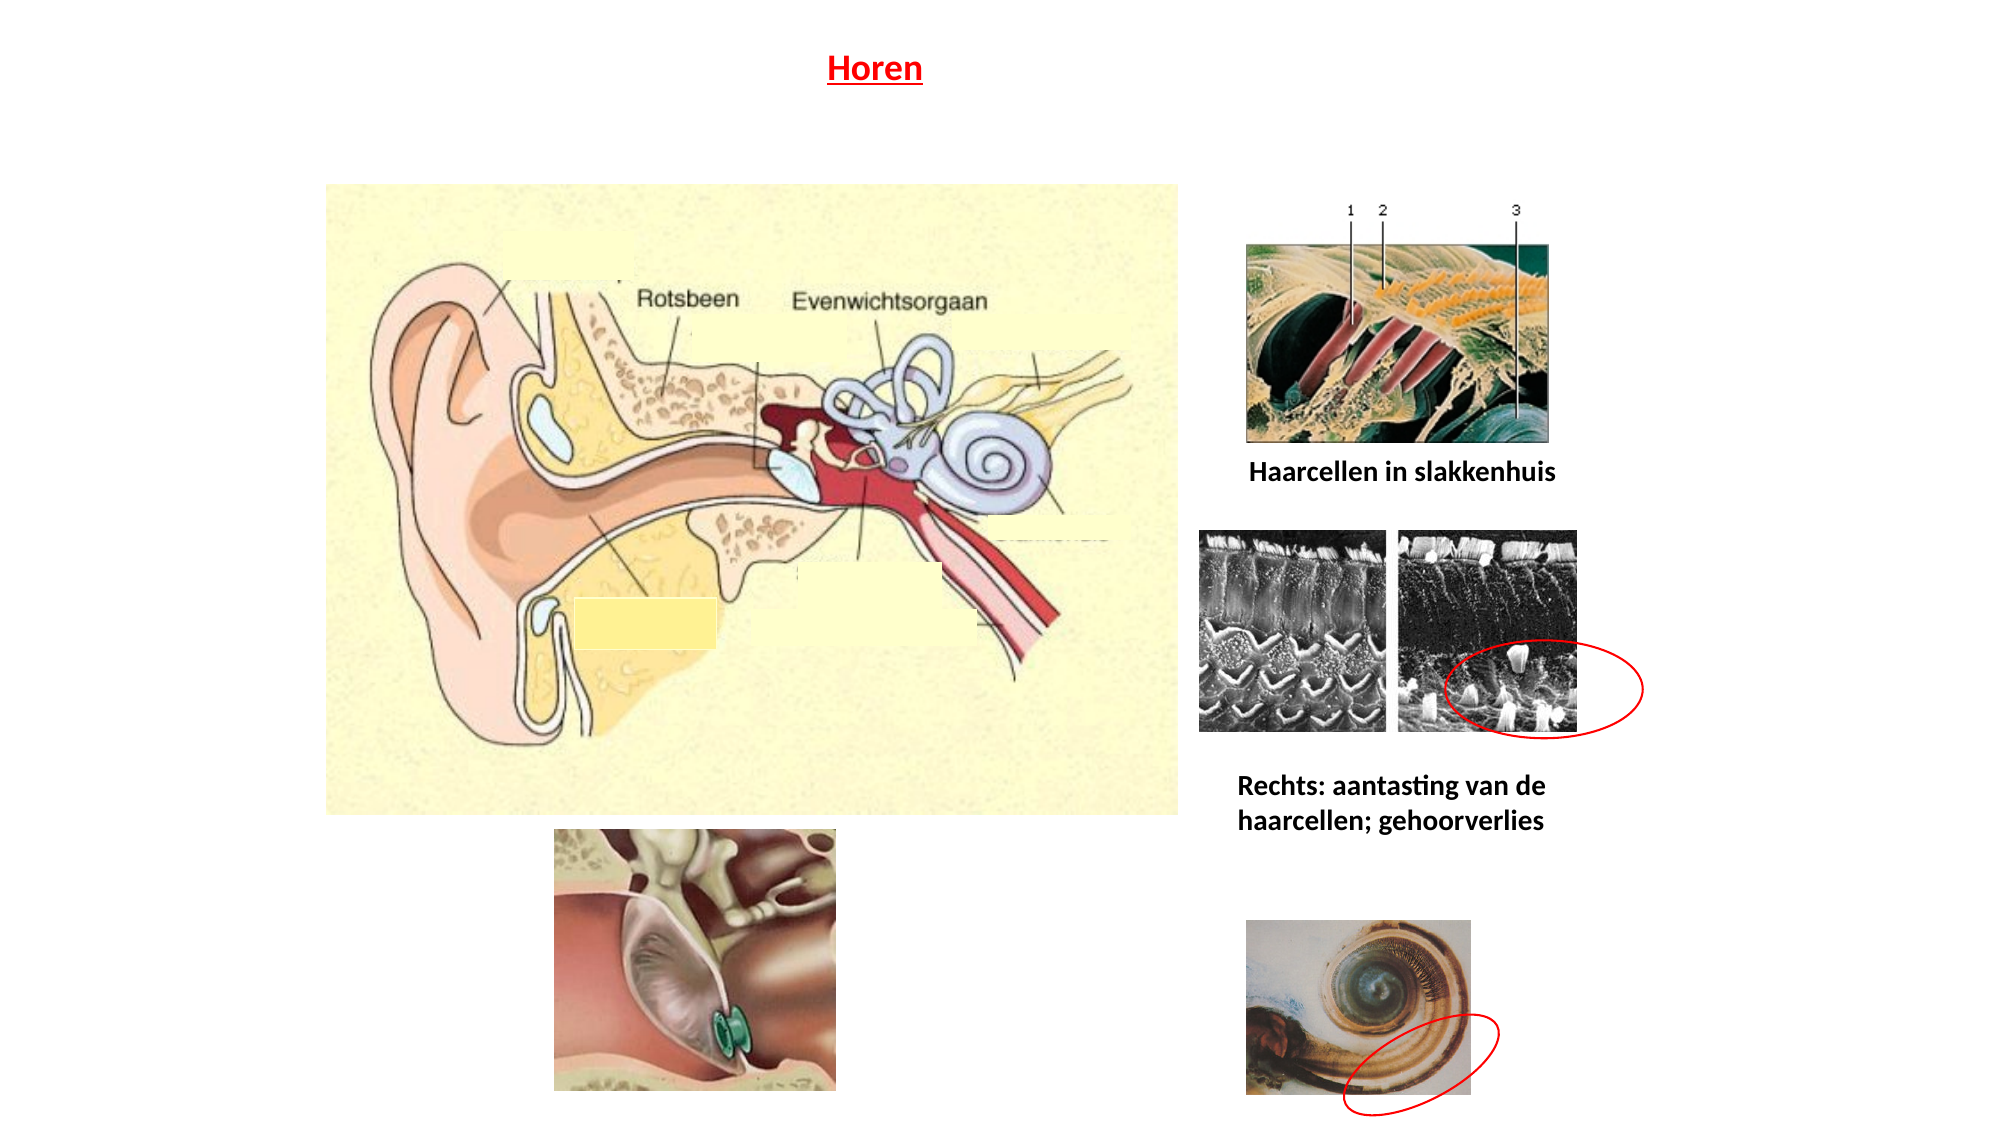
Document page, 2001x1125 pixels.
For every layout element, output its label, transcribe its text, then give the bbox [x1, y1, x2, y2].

text_box [1471, 1013, 1500, 1077]
picture [554, 829, 836, 1091]
text_box Horen [812, 35, 1633, 140]
picture [1246, 920, 1471, 1095]
text_box [1343, 1095, 1443, 1117]
picture [1199, 530, 1577, 732]
picture [1246, 199, 1549, 443]
picture [326, 184, 1178, 815]
text_box Haarcellen in slakkenhuis [1234, 445, 1585, 495]
text_box [1492, 642, 1644, 740]
text_box Rechts: aantasting van de haarcellen; gehoorverlies [1222, 758, 1573, 844]
